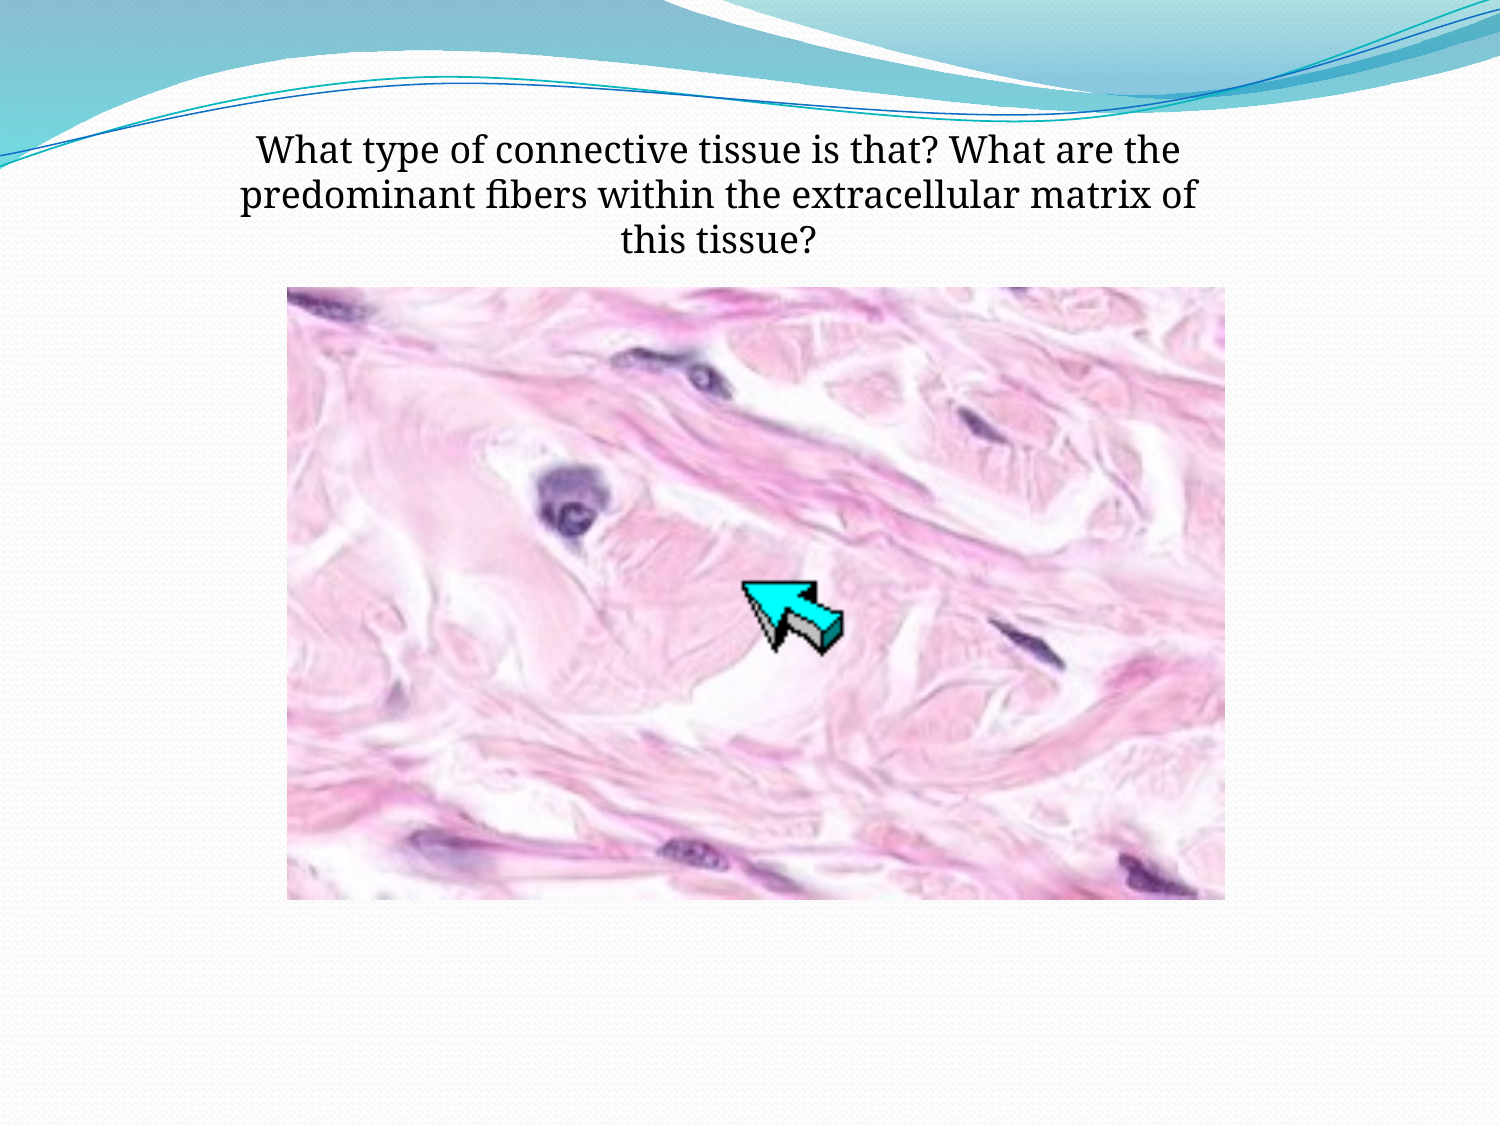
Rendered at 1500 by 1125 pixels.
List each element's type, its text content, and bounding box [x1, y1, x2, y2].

text_box What type of connective tissue is that? What are the predominant fibers within the extracellular matrix of this tissue? [224, 118, 1213, 269]
picture [287, 286, 1226, 901]
